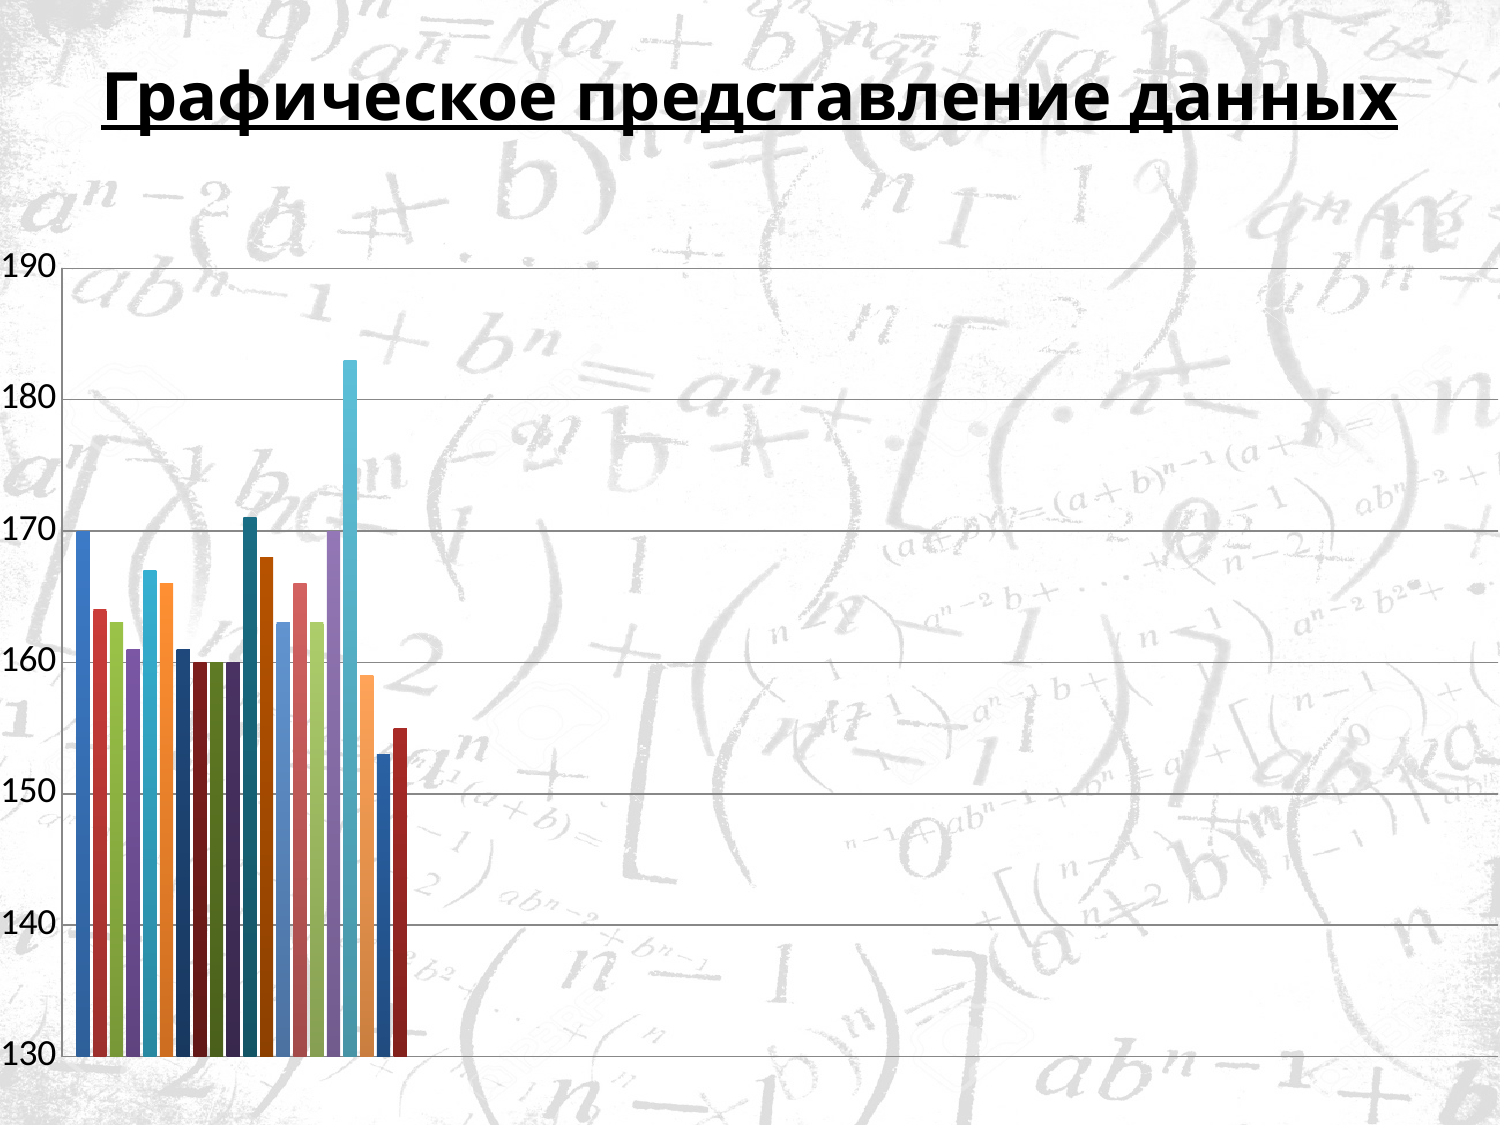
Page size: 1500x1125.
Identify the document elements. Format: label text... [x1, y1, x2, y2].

chart [0, 249, 1500, 1076]
title Графическое представление данных [75, 0, 1425, 188]
